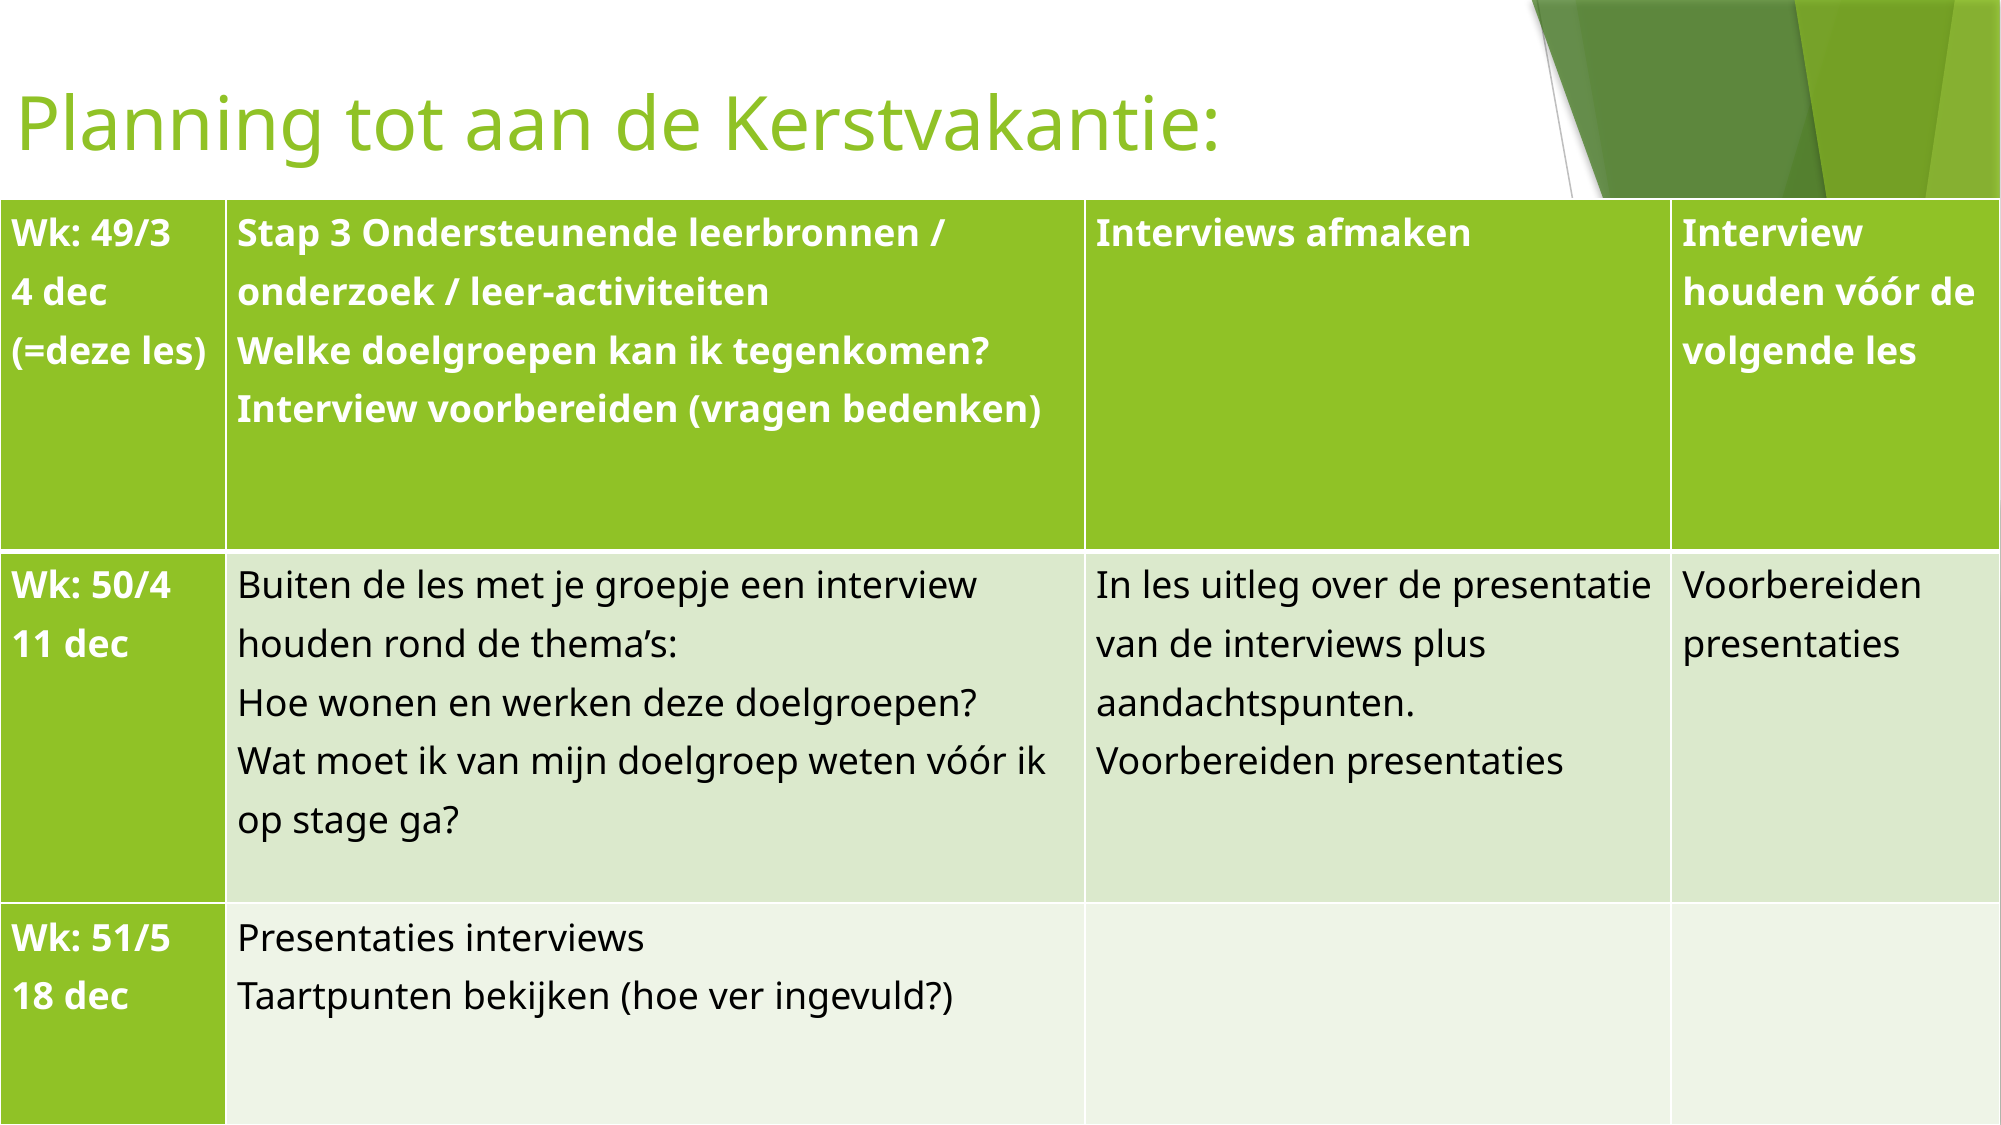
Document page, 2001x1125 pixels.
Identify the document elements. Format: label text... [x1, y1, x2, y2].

table_cell Wk: 51/5 18 dec [1, 904, 225, 1124]
table_cell Wk: 50/4 11 dec [1, 554, 225, 902]
table_cell Presentaties interviews Taartpunten bekijken (hoe ver ingevuld?) [227, 904, 1084, 1124]
table_cell Voorbereiden presentaties [1672, 554, 1999, 902]
table_header Interviews afmaken [1086, 200, 1670, 549]
table_header Stap 3 Ondersteunende leerbronnen / onderzoek / leer-activiteiten Welke doelgroepen kan ik tegenkomen? Interview voorbereiden (vragen bedenken) [227, 200, 1084, 549]
table_header Wk: 49/3 4 dec (=deze les) [1, 200, 225, 549]
table_cell [1672, 904, 1999, 1124]
title Planning tot aan de Kerstvakantie: [0, 67, 1411, 198]
table_header Interview houden vóór de volgende les [1672, 200, 1999, 549]
table_cell Buiten de les met je groepje een interview houden rond de thema’s: Hoe wonen en werken deze doelgroepen? Wat moet ik van mijn doelgroep weten vóór ik op stage ga? [227, 554, 1084, 902]
table_cell [1086, 904, 1670, 1124]
table_cell In les uitleg over de presentatie van de interviews plus aandachtspunten. Voorbereiden presentaties [1086, 554, 1670, 902]
